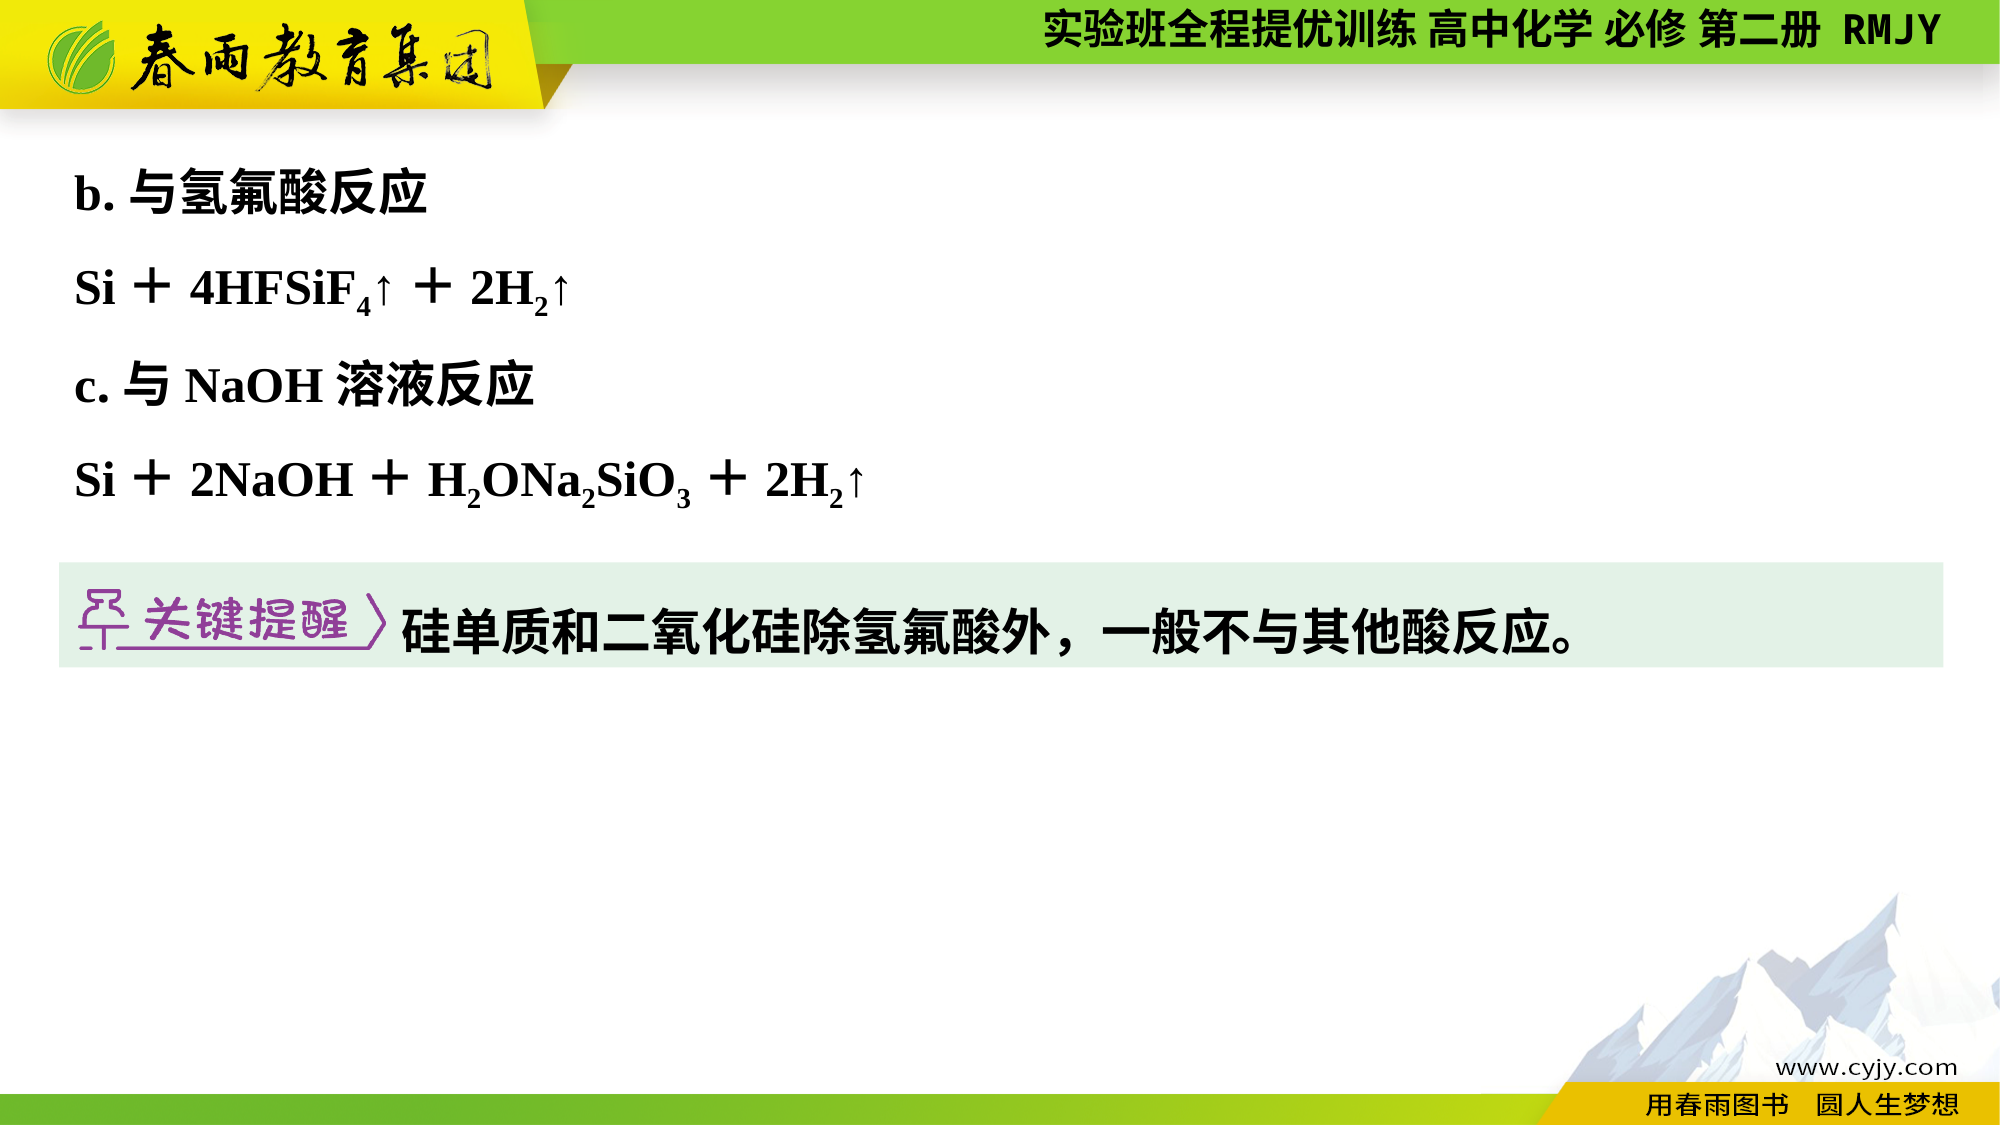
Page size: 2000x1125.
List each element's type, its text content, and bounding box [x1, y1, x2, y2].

text_box 硅单质和二氧化硅除氢氟酸外，一般不与其他酸反应。 [59, 562, 1944, 668]
picture [0, 0, 2000, 1125]
